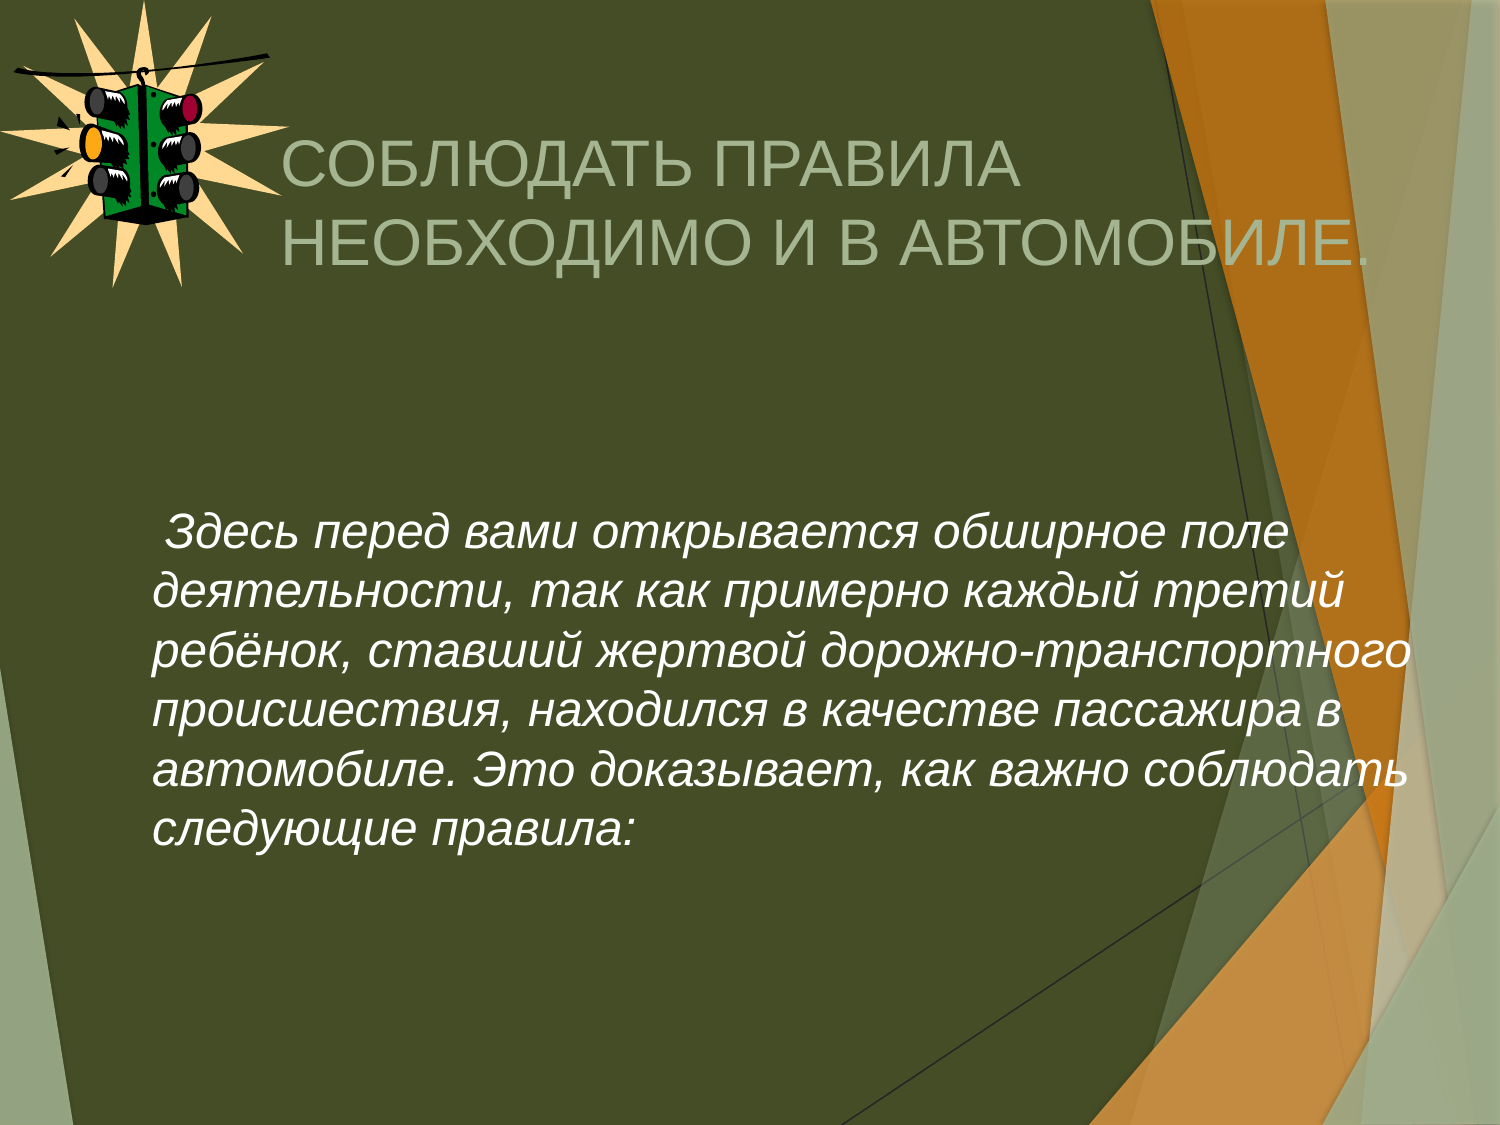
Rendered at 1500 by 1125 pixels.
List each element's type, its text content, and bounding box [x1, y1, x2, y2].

list Здесь перед вами открывается обширное поле деятельности, так как примерно каждый третий ребёнок, ставший жертвой дорожно-транспортного происшествия, находился в качестве пассажира в автомобиле. Это доказывает, как важно соблюдать следующие правила: [76, 491, 1427, 941]
title СОБЛЮДАТЬ ПРАВИЛА НЕОБХОДИМО И В АВТОМОБИЛЕ. [265, 113, 1427, 350]
picture [0, 0, 290, 289]
